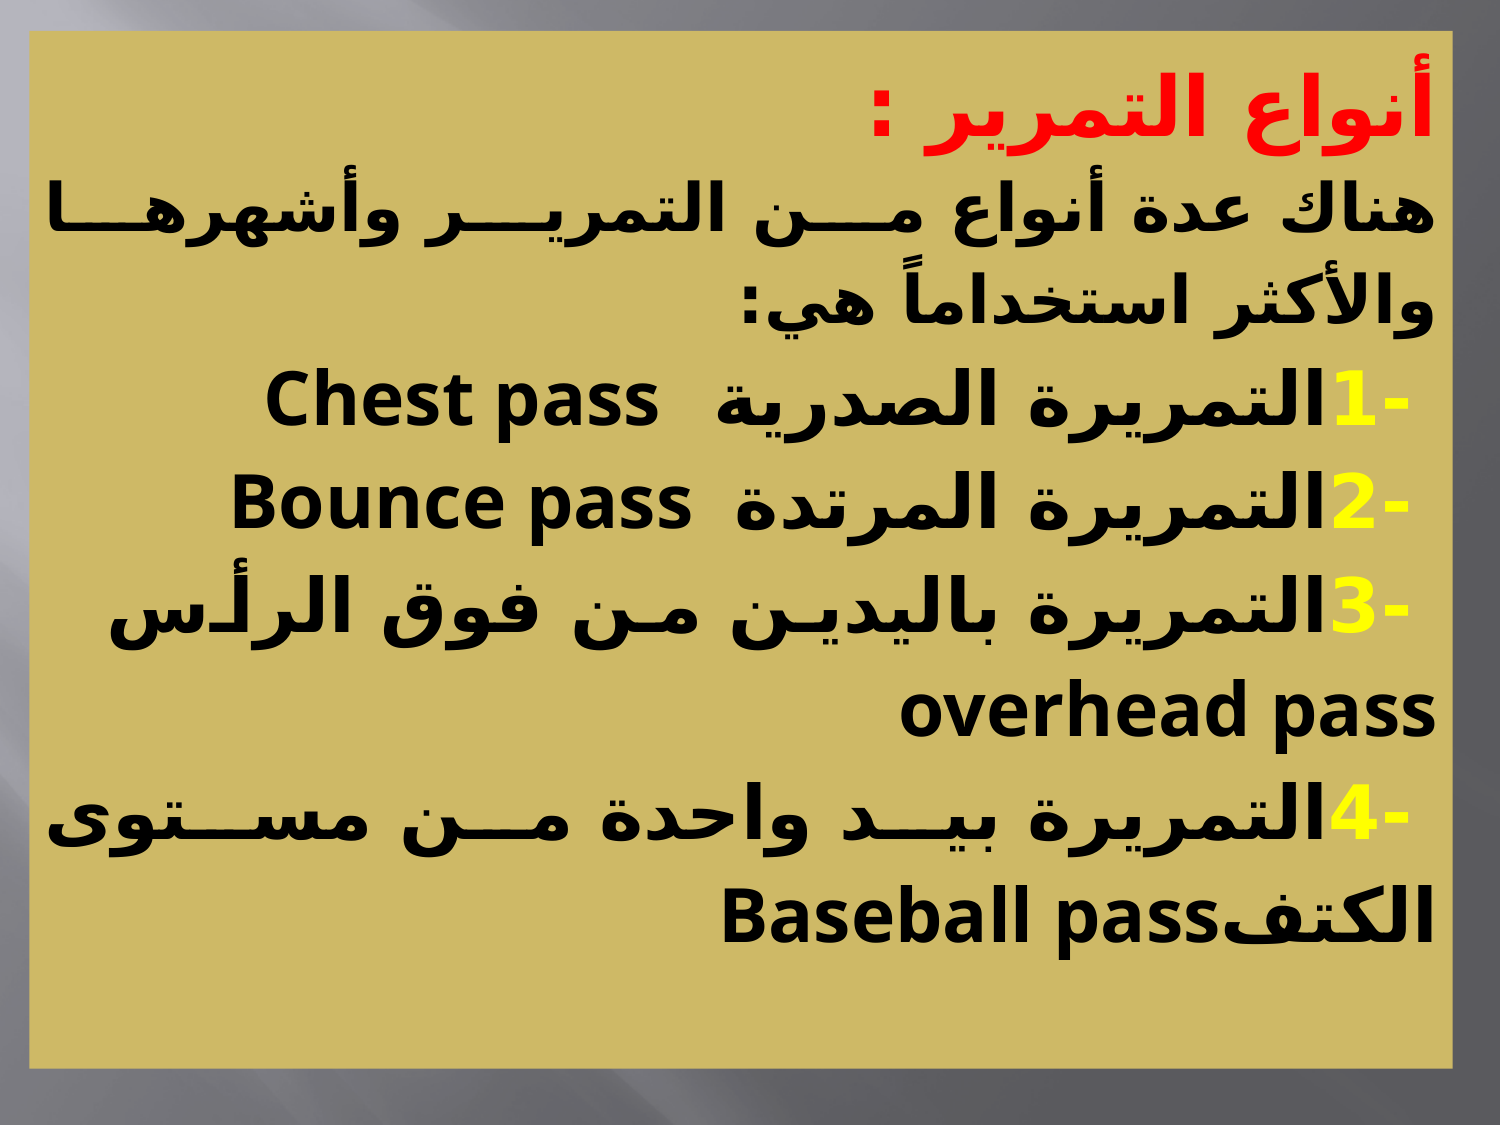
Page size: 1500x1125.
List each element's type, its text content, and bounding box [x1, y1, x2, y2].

text_box أنواع التمرير : هناك عدة أنواع من التمرير وأشهرها والأكثر استخداماً هي: -1التمريرة الصدرية Chest pass -2التمريرة المرتدة Bounce pass -3التمريرة باليدين من فوق الرأس overhead pass -4التمريرة بيد واحدة من مستوى الكتفBaseball pass [29, 30, 1453, 1069]
